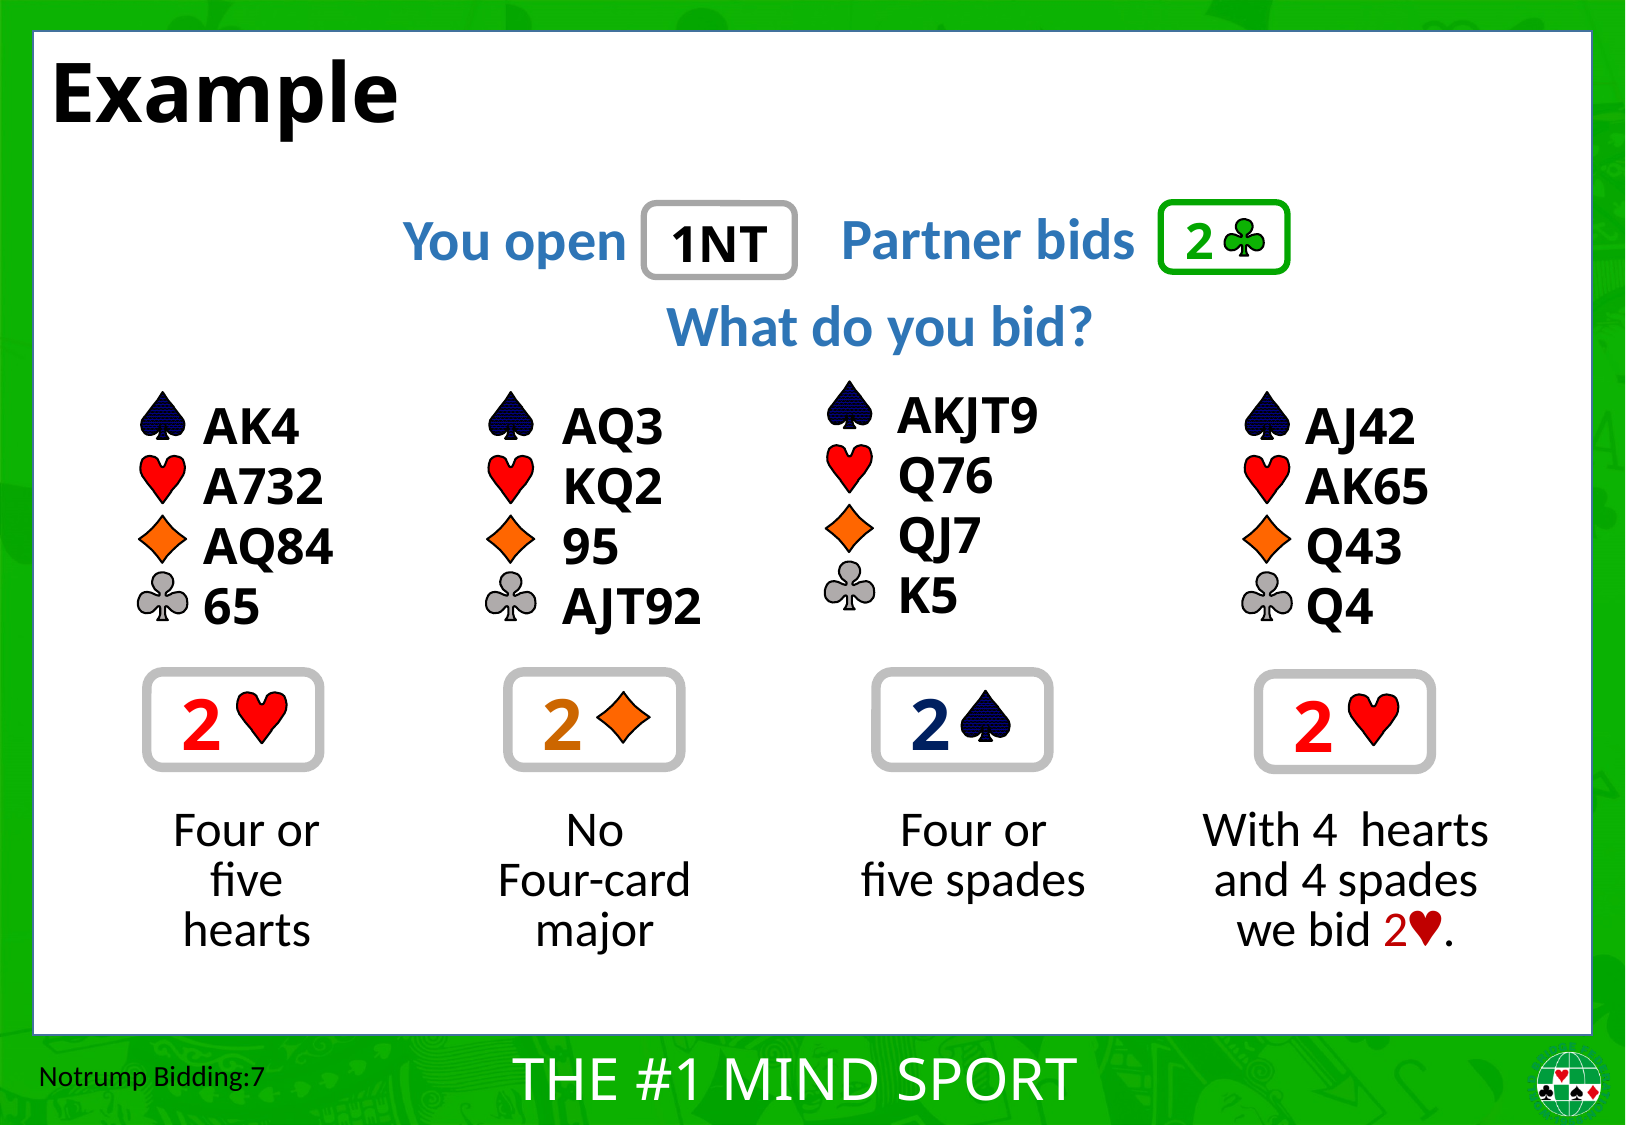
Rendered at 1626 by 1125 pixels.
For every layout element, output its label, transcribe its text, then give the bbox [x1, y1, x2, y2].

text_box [827, 194, 1288, 280]
text_box With 4 hearts and 4 spades we bid 2. [1187, 799, 1505, 964]
text_box Four or five hearts [158, 799, 336, 964]
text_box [875, 671, 1049, 768]
picture [0, 0, 1626, 1125]
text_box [137, 386, 356, 645]
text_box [824, 376, 1068, 634]
text_box Four or five spades [835, 798, 1112, 914]
title Example [34, 42, 1562, 148]
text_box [507, 671, 681, 768]
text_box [1258, 673, 1432, 770]
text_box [146, 671, 320, 768]
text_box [388, 195, 795, 281]
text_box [1242, 386, 1450, 645]
text_box No Four-card major [483, 799, 707, 964]
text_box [486, 386, 735, 645]
text_box What do you bid? [651, 280, 1109, 365]
